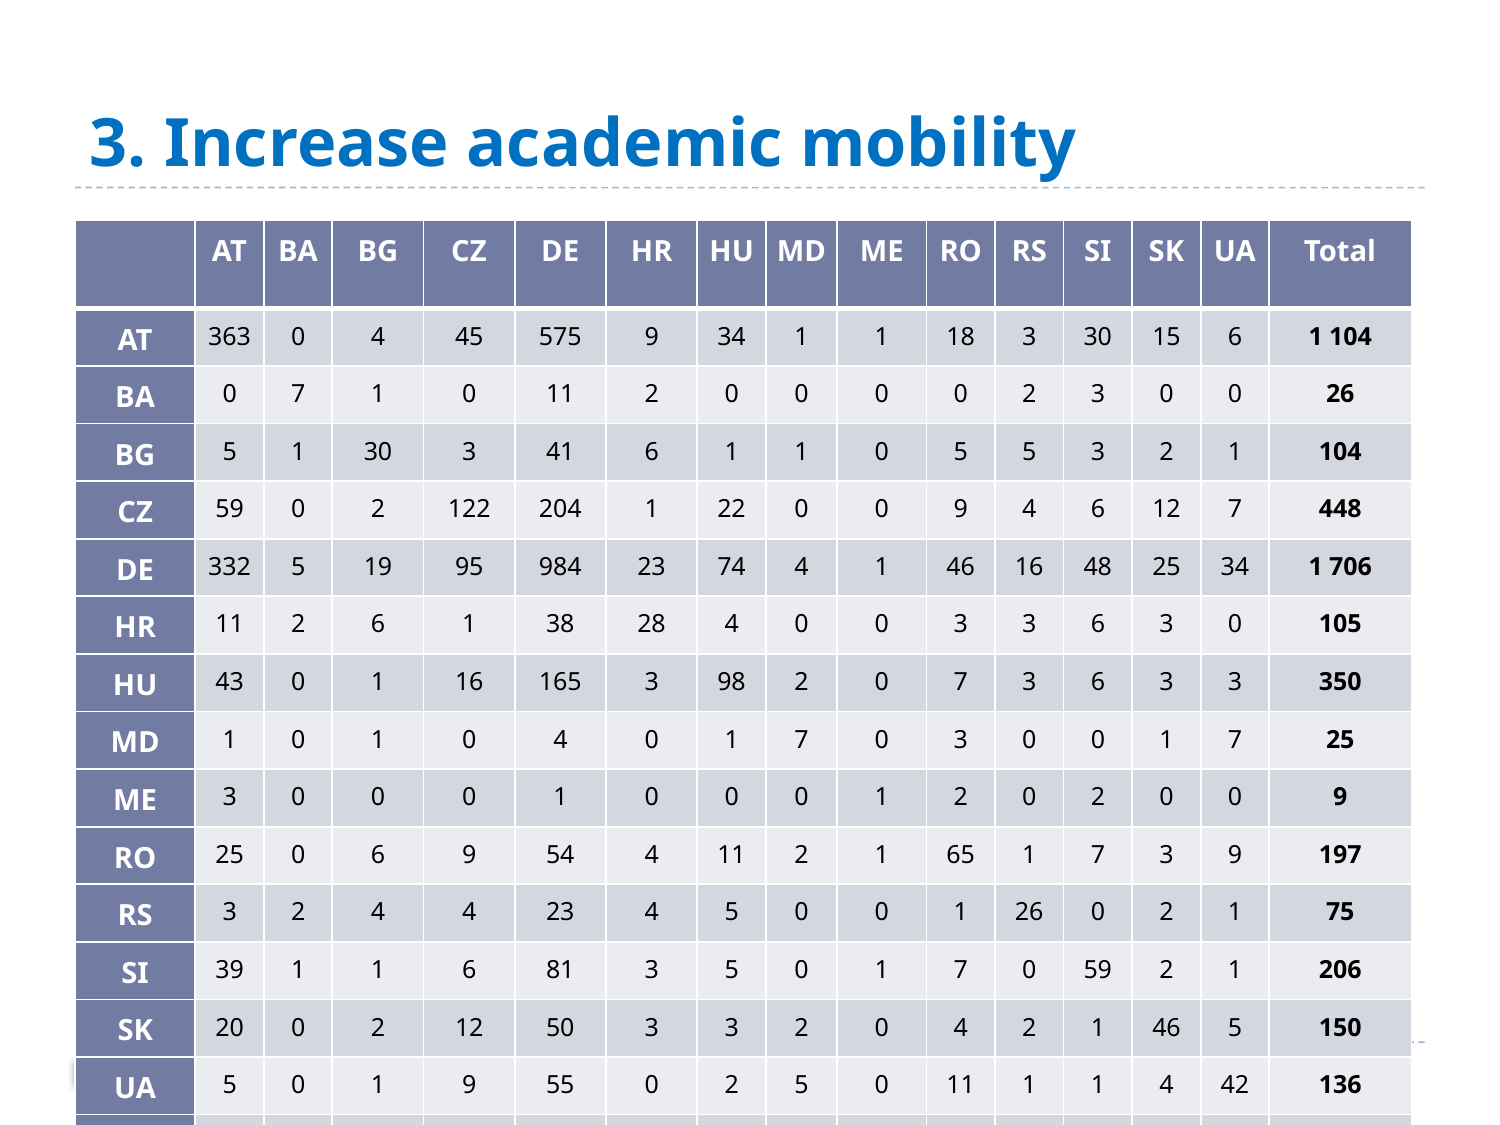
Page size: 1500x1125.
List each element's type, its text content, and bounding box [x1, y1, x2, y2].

table_header SK [1133, 221, 1200, 306]
table_cell 19 [333, 540, 423, 595]
table_cell 0 [767, 367, 836, 423]
table_cell 2 [333, 482, 423, 538]
table_cell 1 [838, 770, 926, 826]
table_cell 86 [607, 1115, 696, 1125]
table_cell 0 [265, 311, 331, 365]
table_cell 6 [1064, 482, 1131, 538]
table_cell 7 [927, 655, 994, 711]
table_cell 25 [196, 828, 263, 883]
table_cell 3 [607, 1000, 696, 1056]
table_cell 4 [767, 540, 836, 595]
table_cell 4 [607, 885, 696, 941]
table_cell 75 [1270, 885, 1411, 941]
table_cell 11 [927, 1058, 994, 1114]
table_cell 0 [838, 1000, 926, 1056]
table_cell 0 [265, 655, 331, 711]
table_cell 0 [607, 712, 696, 768]
table_cell 0 [1064, 885, 1131, 941]
table_cell HU [76, 655, 194, 711]
table_cell 1 [996, 828, 1063, 883]
table_cell 2 [1133, 943, 1200, 999]
table_cell 2 [265, 885, 331, 941]
table_cell 11 [698, 828, 765, 883]
table_cell 136 [1270, 1058, 1411, 1114]
table_header ME [838, 221, 926, 306]
table_cell 0 [838, 367, 926, 423]
table_cell 0 [607, 1058, 696, 1114]
table_cell 11 [516, 367, 605, 423]
table_cell 1 [698, 424, 765, 480]
table_cell 0 [767, 482, 836, 538]
table_cell 6 [1064, 655, 1131, 711]
table_cell 23 [516, 885, 605, 941]
table_cell 448 [1270, 482, 1411, 538]
table_cell 2 [1064, 770, 1131, 826]
table_cell 9 [927, 482, 994, 538]
table_cell 7 [767, 712, 836, 768]
table_cell RO [76, 828, 194, 883]
table_cell 4 [333, 885, 423, 941]
table_cell 1 [1133, 712, 1200, 768]
table_cell 65 [927, 828, 994, 883]
table_cell SI [76, 943, 194, 999]
table_cell 3 [698, 1000, 765, 1056]
table_cell UA [76, 1058, 194, 1114]
table_cell 3 [1133, 655, 1200, 711]
table_cell 0 [996, 712, 1063, 768]
table_cell 12 [1133, 482, 1200, 538]
table_cell 26 [996, 885, 1063, 941]
table_cell HR [76, 597, 194, 653]
table_cell 3 [1133, 597, 1200, 653]
table_cell 6 [333, 828, 423, 883]
table_cell Total [76, 1115, 194, 1125]
table_cell 3 [1064, 367, 1131, 423]
table_header HR [607, 221, 696, 306]
table_cell 54 [516, 828, 605, 883]
table_header BG [333, 221, 423, 306]
table_cell 4 [607, 828, 696, 883]
table_cell 0 [265, 482, 331, 538]
table_header Total [1270, 221, 1411, 306]
table_cell 7 [1202, 712, 1268, 768]
table_cell 3 [196, 770, 263, 826]
table_cell 9 [1202, 828, 1268, 883]
table_cell 2 [698, 1058, 765, 1114]
table_cell 26 [1270, 367, 1411, 423]
table_header AT [196, 221, 263, 306]
table_cell 3 [996, 597, 1063, 653]
table_cell 41 [516, 424, 605, 480]
table_cell 2 [1133, 424, 1200, 480]
table_cell 1 [607, 482, 696, 538]
table_cell ME [76, 770, 194, 826]
table_cell 0 [424, 712, 514, 768]
table_cell 38 [516, 597, 605, 653]
table_cell 2 [333, 1000, 423, 1056]
table_cell 6 [333, 597, 423, 653]
table_cell 1 [996, 1058, 1063, 1114]
table_cell 2 [607, 367, 696, 423]
table_cell 24 [767, 1115, 836, 1125]
table_cell 0 [607, 770, 696, 826]
table_cell 5 [698, 885, 765, 941]
table_cell 332 [196, 540, 263, 595]
table_cell 0 [767, 885, 836, 941]
table_cell 18 [927, 311, 994, 365]
table_cell 11 [196, 597, 263, 653]
table_cell AT [76, 311, 194, 365]
table_cell 4 [927, 1000, 994, 1056]
table_cell 4 [698, 597, 765, 653]
table_cell 0 [1064, 712, 1131, 768]
table_cell RS [76, 885, 194, 941]
table_cell 0 [698, 770, 765, 826]
table_cell MD [76, 712, 194, 768]
table_cell 0 [767, 597, 836, 653]
table_cell 59 [1064, 943, 1131, 999]
table_cell 7 [1064, 828, 1131, 883]
table_cell 0 [1202, 367, 1268, 423]
table_header RO [927, 221, 994, 306]
table_header RS [996, 221, 1063, 306]
table_cell 0 [838, 1058, 926, 1114]
table_cell 50 [516, 1000, 605, 1056]
table_cell 7 [927, 943, 994, 999]
table_cell 3 [424, 424, 514, 480]
table_cell 172 [1064, 1115, 1131, 1125]
table_cell 1 [927, 885, 994, 941]
table_cell 4 [1133, 1058, 1200, 1114]
table_cell 9 [424, 1058, 514, 1114]
table_cell 3 [1064, 424, 1131, 480]
table_cell 909 [196, 1115, 263, 1125]
table_cell 22 [698, 482, 765, 538]
table_cell 45 [424, 311, 514, 365]
table_cell 1 [333, 367, 423, 423]
table_cell 1 [838, 311, 926, 365]
table_header MD [767, 221, 836, 306]
table_cell 0 [767, 943, 836, 999]
table_cell 0 [265, 770, 331, 826]
table_cell 7 [265, 367, 331, 423]
table_cell 48 [1064, 540, 1131, 595]
table_cell 25 [1133, 540, 1200, 595]
table_cell 18 [265, 1115, 331, 1125]
table_cell 4 [996, 482, 1063, 538]
table_cell 6 [607, 424, 696, 480]
table_cell 15 [1133, 311, 1200, 365]
table_cell 0 [265, 1058, 331, 1114]
table_cell 74 [698, 540, 765, 595]
table_cell 1 [333, 655, 423, 711]
table_cell 6 [1064, 597, 1131, 653]
table_cell 1 104 [1270, 311, 1411, 365]
table_cell 0 [838, 482, 926, 538]
table_cell 1 [1064, 1058, 1131, 1114]
table_cell 0 [1202, 597, 1268, 653]
table_cell 260 [698, 1115, 765, 1125]
table_cell 1 [838, 828, 926, 883]
table_cell 2 [767, 828, 836, 883]
table_cell 55 [516, 1058, 605, 1114]
table_cell 5 [698, 943, 765, 999]
table_cell 0 [1133, 367, 1200, 423]
table_header DE [516, 221, 605, 306]
text_box 3. Increase academic mobility [75, 24, 1425, 188]
table_cell 206 [1270, 943, 1411, 999]
table_cell 104 [1270, 424, 1411, 480]
table_cell BA [76, 367, 194, 423]
table_cell 0 [838, 424, 926, 480]
table_cell 0 [196, 367, 263, 423]
table_cell 66 [996, 1115, 1063, 1125]
table_cell 98 [698, 655, 765, 711]
table_cell 3 [996, 655, 1063, 711]
table_cell 0 [767, 770, 836, 826]
table_cell 0 [838, 655, 926, 711]
table_cell 0 [265, 828, 331, 883]
table_cell 2 [767, 655, 836, 711]
table_cell 81 [516, 943, 605, 999]
table_cell 12 [424, 1000, 514, 1056]
table_cell 23 [607, 540, 696, 595]
table_header BA [265, 221, 331, 306]
table_cell 43 [196, 655, 263, 711]
table_cell 122 [424, 482, 514, 538]
table_cell 1 [767, 311, 836, 365]
table_cell 42 [1202, 1058, 1268, 1114]
table_cell 6 [424, 943, 514, 999]
table_cell 7 [1202, 482, 1268, 538]
table_cell 5 [1202, 1000, 1268, 1056]
table_cell 5 [838, 1115, 926, 1125]
table_cell 0 [424, 770, 514, 826]
table_cell DE [76, 540, 194, 595]
table_cell 181 [927, 1115, 994, 1125]
table_cell 3 [1202, 655, 1268, 711]
table_cell 1 [265, 424, 331, 480]
table_cell 20 [196, 1000, 263, 1056]
table_cell 197 [1270, 828, 1411, 883]
table_cell 1 [333, 943, 423, 999]
table_cell 2 [927, 770, 994, 826]
table_cell 39 [196, 943, 263, 999]
table_header SI [1064, 221, 1131, 306]
table_cell 1 [838, 540, 926, 595]
table_cell 95 [424, 540, 514, 595]
table_cell 1 706 [1270, 540, 1411, 595]
table_header CZ [424, 221, 514, 306]
table_header [76, 221, 194, 306]
table_cell 0 [838, 597, 926, 653]
table_cell 3 [196, 885, 263, 941]
table_cell SK [76, 1000, 194, 1056]
table_cell 1 [424, 597, 514, 653]
table_cell 9 [1270, 770, 1411, 826]
table_cell 350 [1270, 655, 1411, 711]
table_cell 575 [516, 311, 605, 365]
table_cell 5 [767, 1058, 836, 1114]
table_cell 1 [1064, 1000, 1131, 1056]
table_cell 0 [838, 712, 926, 768]
table_cell 16 [996, 540, 1063, 595]
table_cell 30 [333, 424, 423, 480]
table_cell 59 [196, 482, 263, 538]
table_cell 3 [927, 712, 994, 768]
table_cell 3 [996, 311, 1063, 365]
table_cell 0 [1133, 770, 1200, 826]
table_cell 28 [607, 597, 696, 653]
table_cell 4 [424, 885, 514, 941]
table_cell 0 [265, 712, 331, 768]
table_cell 0 [927, 367, 994, 423]
table_cell 322 [424, 1115, 514, 1125]
table_header HU [698, 221, 765, 306]
table_cell 16 [424, 655, 514, 711]
table_cell 3 [1133, 828, 1200, 883]
table_cell 0 [996, 943, 1063, 999]
table_cell 2 286 [516, 1115, 605, 1125]
table_cell 1 [516, 770, 605, 826]
table_cell BG [76, 424, 194, 480]
table_cell 1 [1202, 424, 1268, 480]
table_cell 9 [607, 311, 696, 365]
table_cell 2 [996, 367, 1063, 423]
table_cell 1 [838, 943, 926, 999]
table_cell 5 [927, 424, 994, 480]
table_cell 1 [1202, 885, 1268, 941]
table_cell 5 [196, 1058, 263, 1114]
table_cell 6 [1202, 311, 1268, 365]
table_cell 1 [333, 712, 423, 768]
table_cell 118 [1133, 1115, 1200, 1125]
table_cell 4 [333, 311, 423, 365]
table_cell 204 [516, 482, 605, 538]
table_cell 0 [1202, 770, 1268, 826]
table_cell 30 [1064, 311, 1131, 365]
table_cell 34 [698, 311, 765, 365]
table_cell 46 [927, 540, 994, 595]
table_cell 78 [333, 1115, 423, 1125]
table_cell 116 [1202, 1115, 1268, 1125]
table_cell 2 [1133, 885, 1200, 941]
table_cell 1 [265, 943, 331, 999]
table_cell 3 [927, 597, 994, 653]
table_cell 3 [607, 943, 696, 999]
table_cell 2 [265, 597, 331, 653]
table_cell 2 [767, 1000, 836, 1056]
table_cell 5 [196, 424, 263, 480]
table_cell 0 [996, 770, 1063, 826]
table_cell 1 [767, 424, 836, 480]
table_cell 0 [333, 770, 423, 826]
table_cell 4 [516, 712, 605, 768]
table_cell 1 [333, 1058, 423, 1114]
table_header UA [1202, 221, 1268, 306]
table_cell 0 [265, 1000, 331, 1056]
table_cell 0 [698, 367, 765, 423]
table_cell 150 [1270, 1000, 1411, 1056]
table_cell 1 [1202, 943, 1268, 999]
table_cell 46 [1133, 1000, 1200, 1056]
table_cell 105 [1270, 597, 1411, 653]
table_cell 165 [516, 655, 605, 711]
table_cell 1 [196, 712, 263, 768]
table_cell 984 [516, 540, 605, 595]
table_cell 25 [1270, 712, 1411, 768]
table_cell 2 [996, 1000, 1063, 1056]
table_cell 5 [996, 424, 1063, 480]
table_cell [1270, 1115, 1411, 1125]
table_cell 3 [607, 655, 696, 711]
table_cell 5 [265, 540, 331, 595]
table_cell CZ [76, 482, 194, 538]
table_cell 1 [698, 712, 765, 768]
table_cell 34 [1202, 540, 1268, 595]
table_cell 363 [196, 311, 263, 365]
table_cell 0 [424, 367, 514, 423]
table_cell 9 [424, 828, 514, 883]
table_cell 0 [838, 885, 926, 941]
